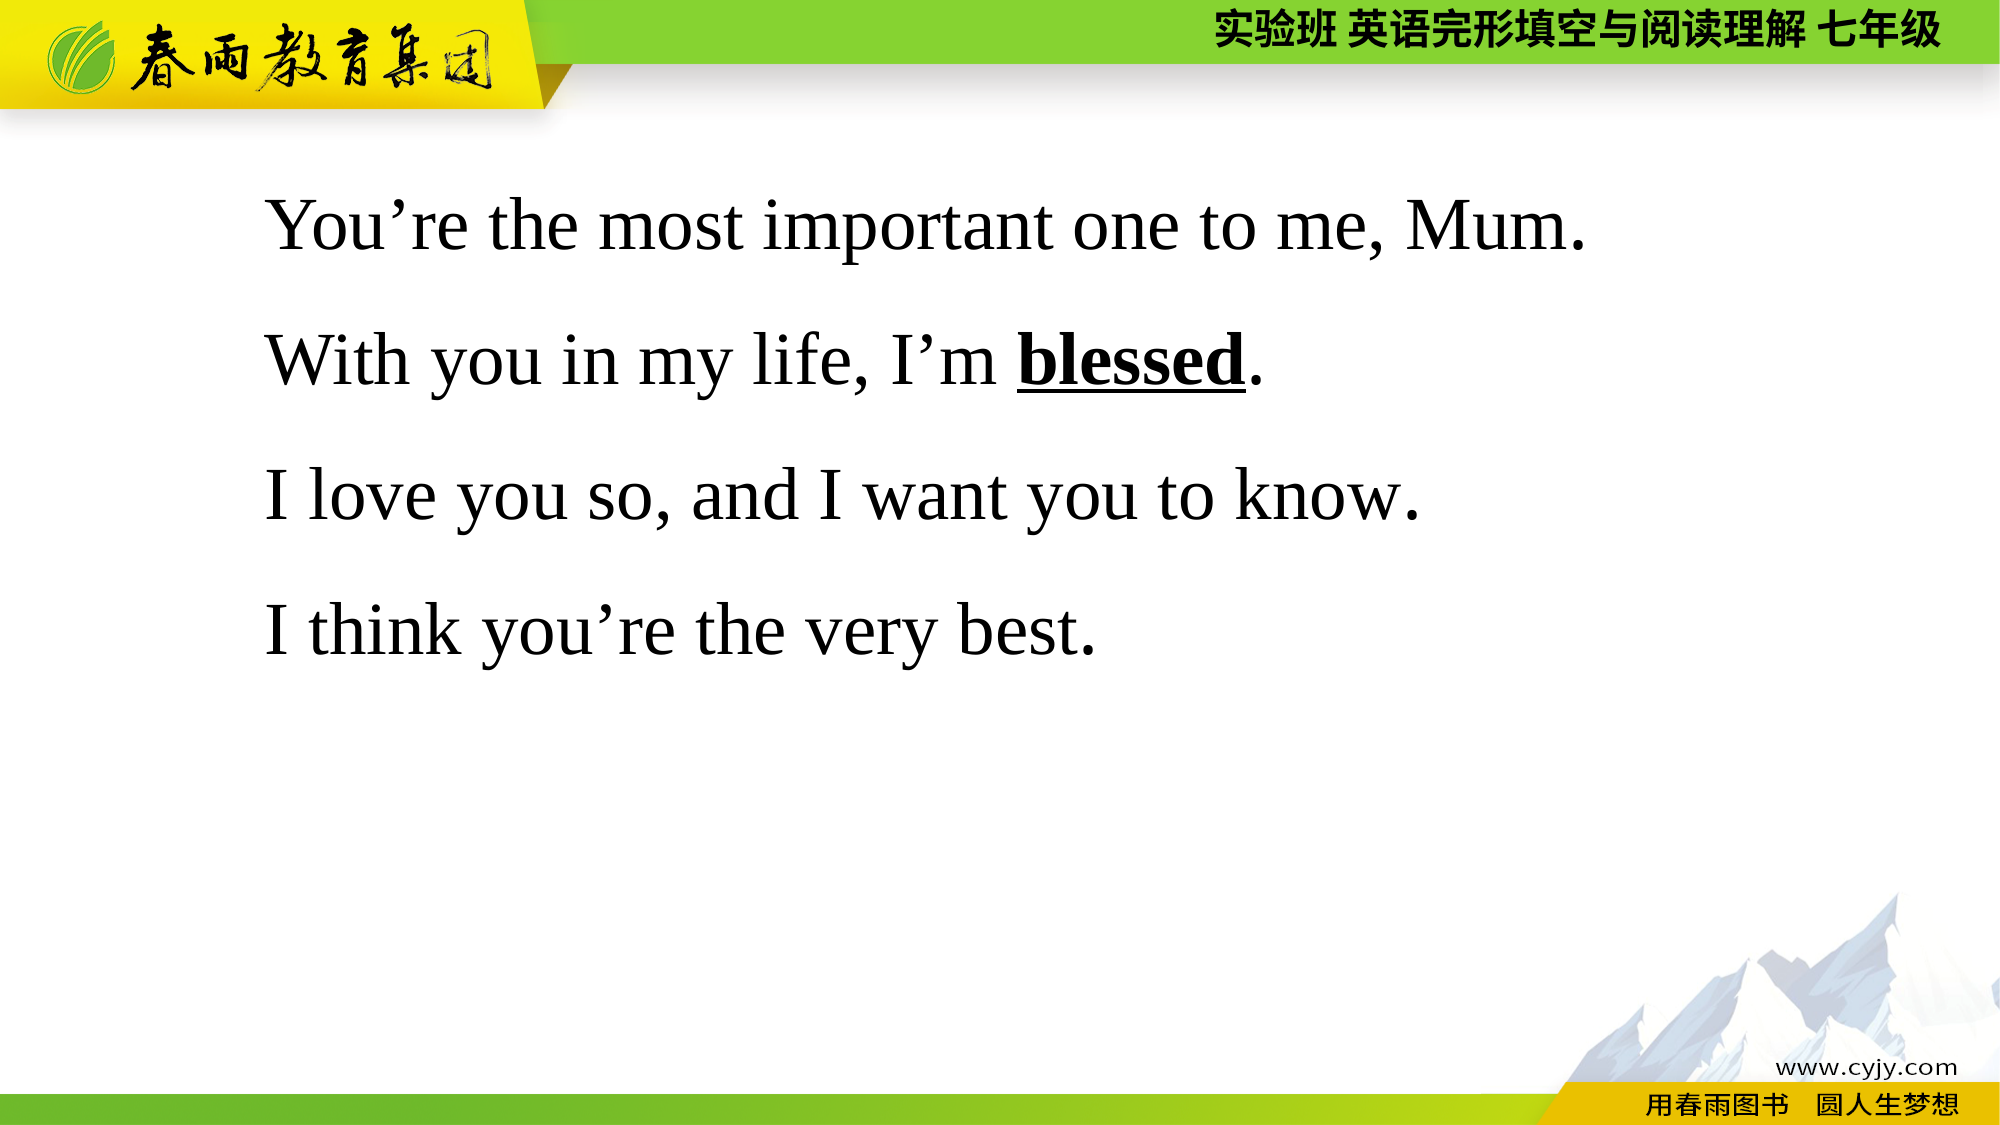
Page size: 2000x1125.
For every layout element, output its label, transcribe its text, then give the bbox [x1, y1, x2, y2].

list You’re the most important one to me, Mum. With you in my life, I’m blessed. I love you so, and I want you to know. I think you’re the very best. [59, 122, 1944, 683]
picture [0, 0, 2000, 1125]
